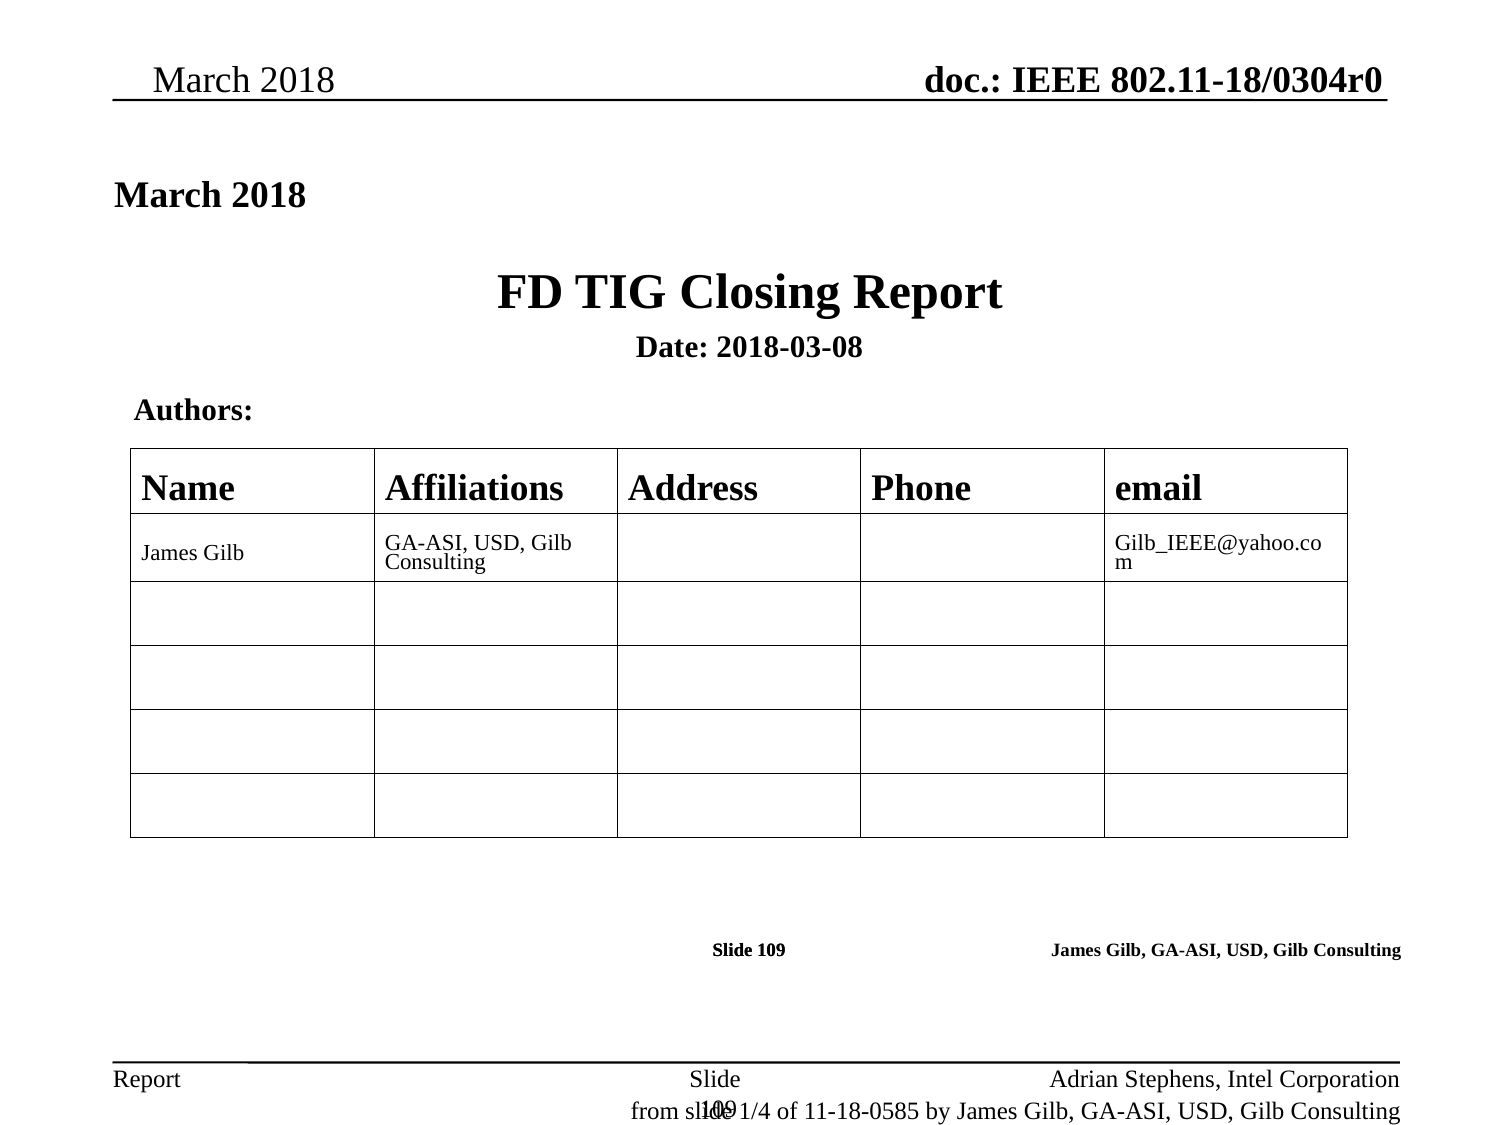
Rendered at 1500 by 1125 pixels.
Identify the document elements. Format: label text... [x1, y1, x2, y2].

table_cell [131, 774, 374, 837]
table_cell [1105, 710, 1347, 773]
table_cell [131, 646, 374, 709]
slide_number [114, 54, 374, 101]
table_cell Gilb_IEEE@yahoo.com [1105, 514, 1347, 581]
text_box March 2018 [114, 181, 422, 198]
slide_number Slide 109 [674, 1061, 763, 1093]
table_cell [861, 710, 1104, 773]
table_cell [861, 646, 1104, 709]
table_cell [861, 582, 1104, 645]
table_cell [131, 710, 374, 773]
table_cell James Gilb [131, 514, 374, 581]
table_cell [131, 582, 374, 645]
table_cell [861, 514, 1104, 581]
text_box James Gilb, GA-ASI, USD, Gilb Consulting [878, 937, 1401, 960]
table_header Affiliations [375, 449, 617, 513]
table_cell [618, 514, 860, 581]
table_cell [375, 582, 617, 645]
table_cell [861, 774, 1104, 837]
table_cell [375, 710, 617, 773]
table_header Name [131, 449, 374, 513]
table_cell [618, 646, 860, 709]
footer Adrian Stephens, Intel Corporation [951, 1061, 1401, 1093]
table_cell [618, 710, 860, 773]
table_cell GA-ASI, USD, Gilb Consulting [375, 514, 617, 581]
table_cell [618, 774, 860, 837]
table_cell [1105, 646, 1347, 709]
table_cell [618, 582, 860, 645]
text_box Date: 2018-03-08 [224, 320, 1275, 380]
table_header Phone [861, 449, 1104, 513]
table_cell [375, 774, 617, 837]
text_box from slide 1/4 of 11-18-0585 by James Gilb, GA-ASI, USD, Gilb Consulting [343, 1087, 1417, 1125]
table_header Address [618, 449, 860, 513]
table_header email [1105, 449, 1347, 513]
text_box Slide 109 [712, 937, 800, 983]
table_cell [1105, 774, 1347, 837]
table_cell [375, 646, 617, 709]
table_cell [1105, 582, 1347, 645]
text_box FD TIG Closing Report [112, 198, 1388, 380]
